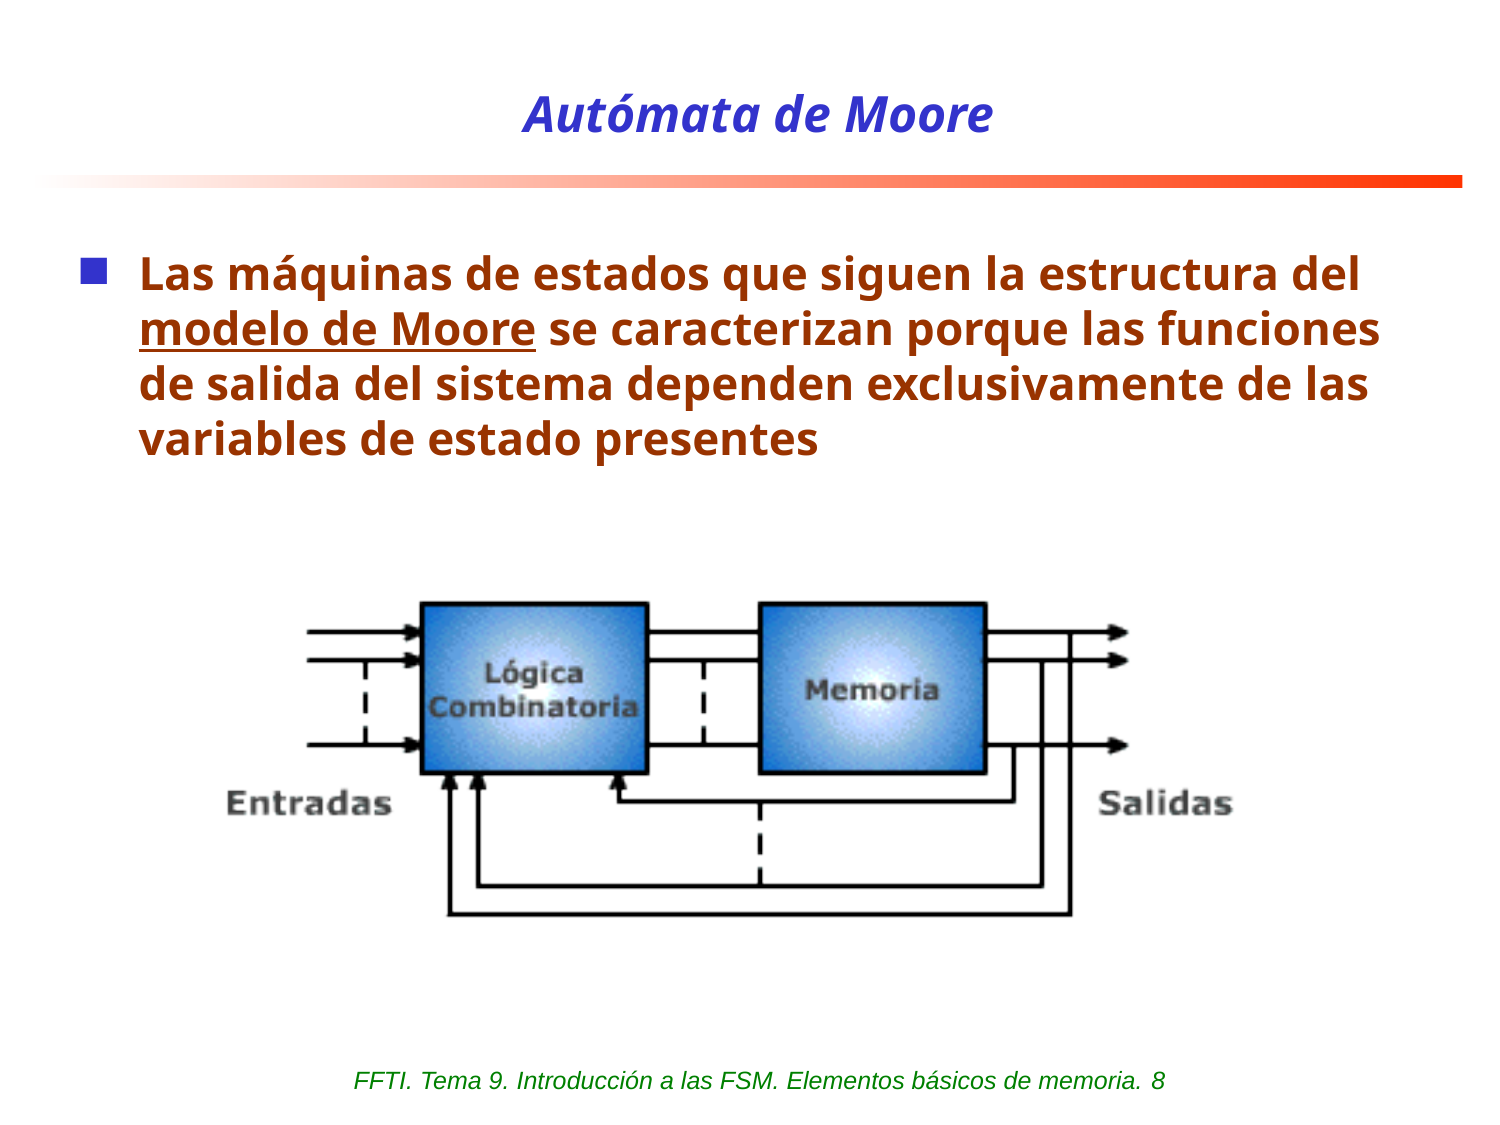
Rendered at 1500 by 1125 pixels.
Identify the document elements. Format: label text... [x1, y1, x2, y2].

title Autómata de Moore [68, 49, 1451, 176]
footer FFTI. Tema 9. Introducción a las FSM. Elementos básicos de memoria. 8 [68, 1056, 1451, 1103]
picture [217, 599, 1243, 921]
list Las máquinas de estados que siguen la estructura del modelo de Moore se caracterizan porque las funciones de salida del sistema dependen exclusivamente de las variables de estado presentes [68, 237, 1451, 503]
